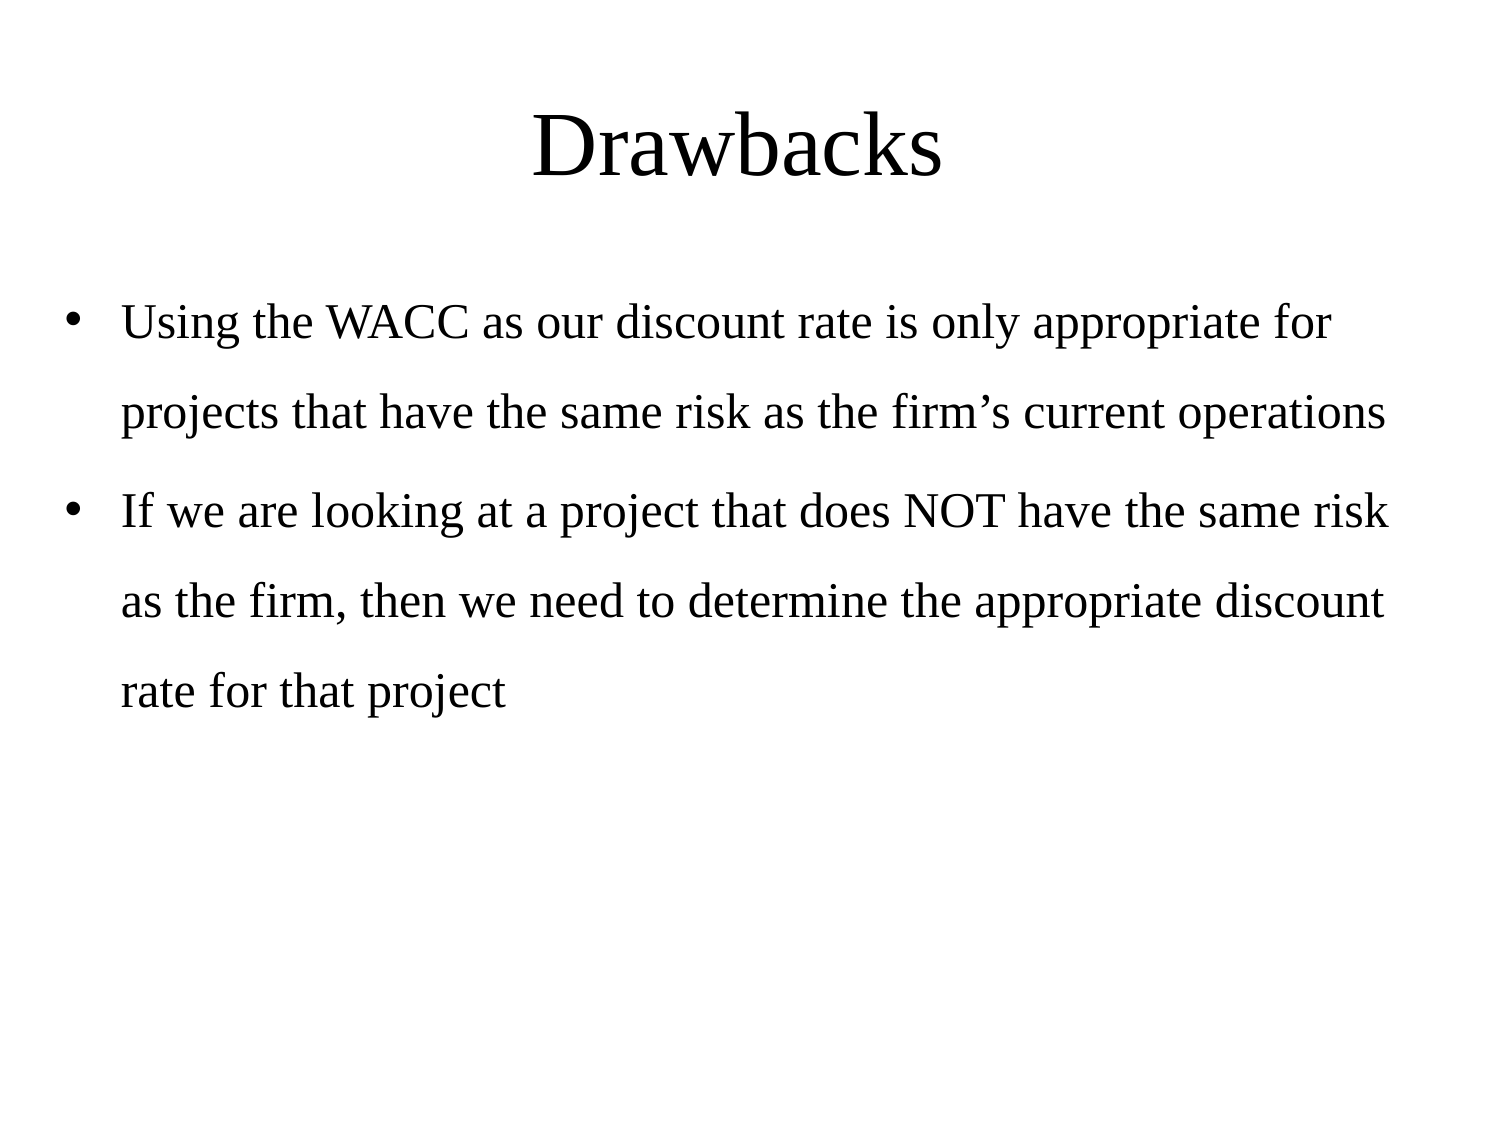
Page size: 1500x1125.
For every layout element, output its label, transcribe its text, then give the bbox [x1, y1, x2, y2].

title Drawbacks [75, 45, 1425, 233]
list Using the WACC as our discount rate is only appropriate for projects that have the same risk as the firm’s current operations If we are looking at a project that does NOT have the same risk as the firm, then we need to determine the appropriate discount rate for that project [49, 250, 1445, 1063]
